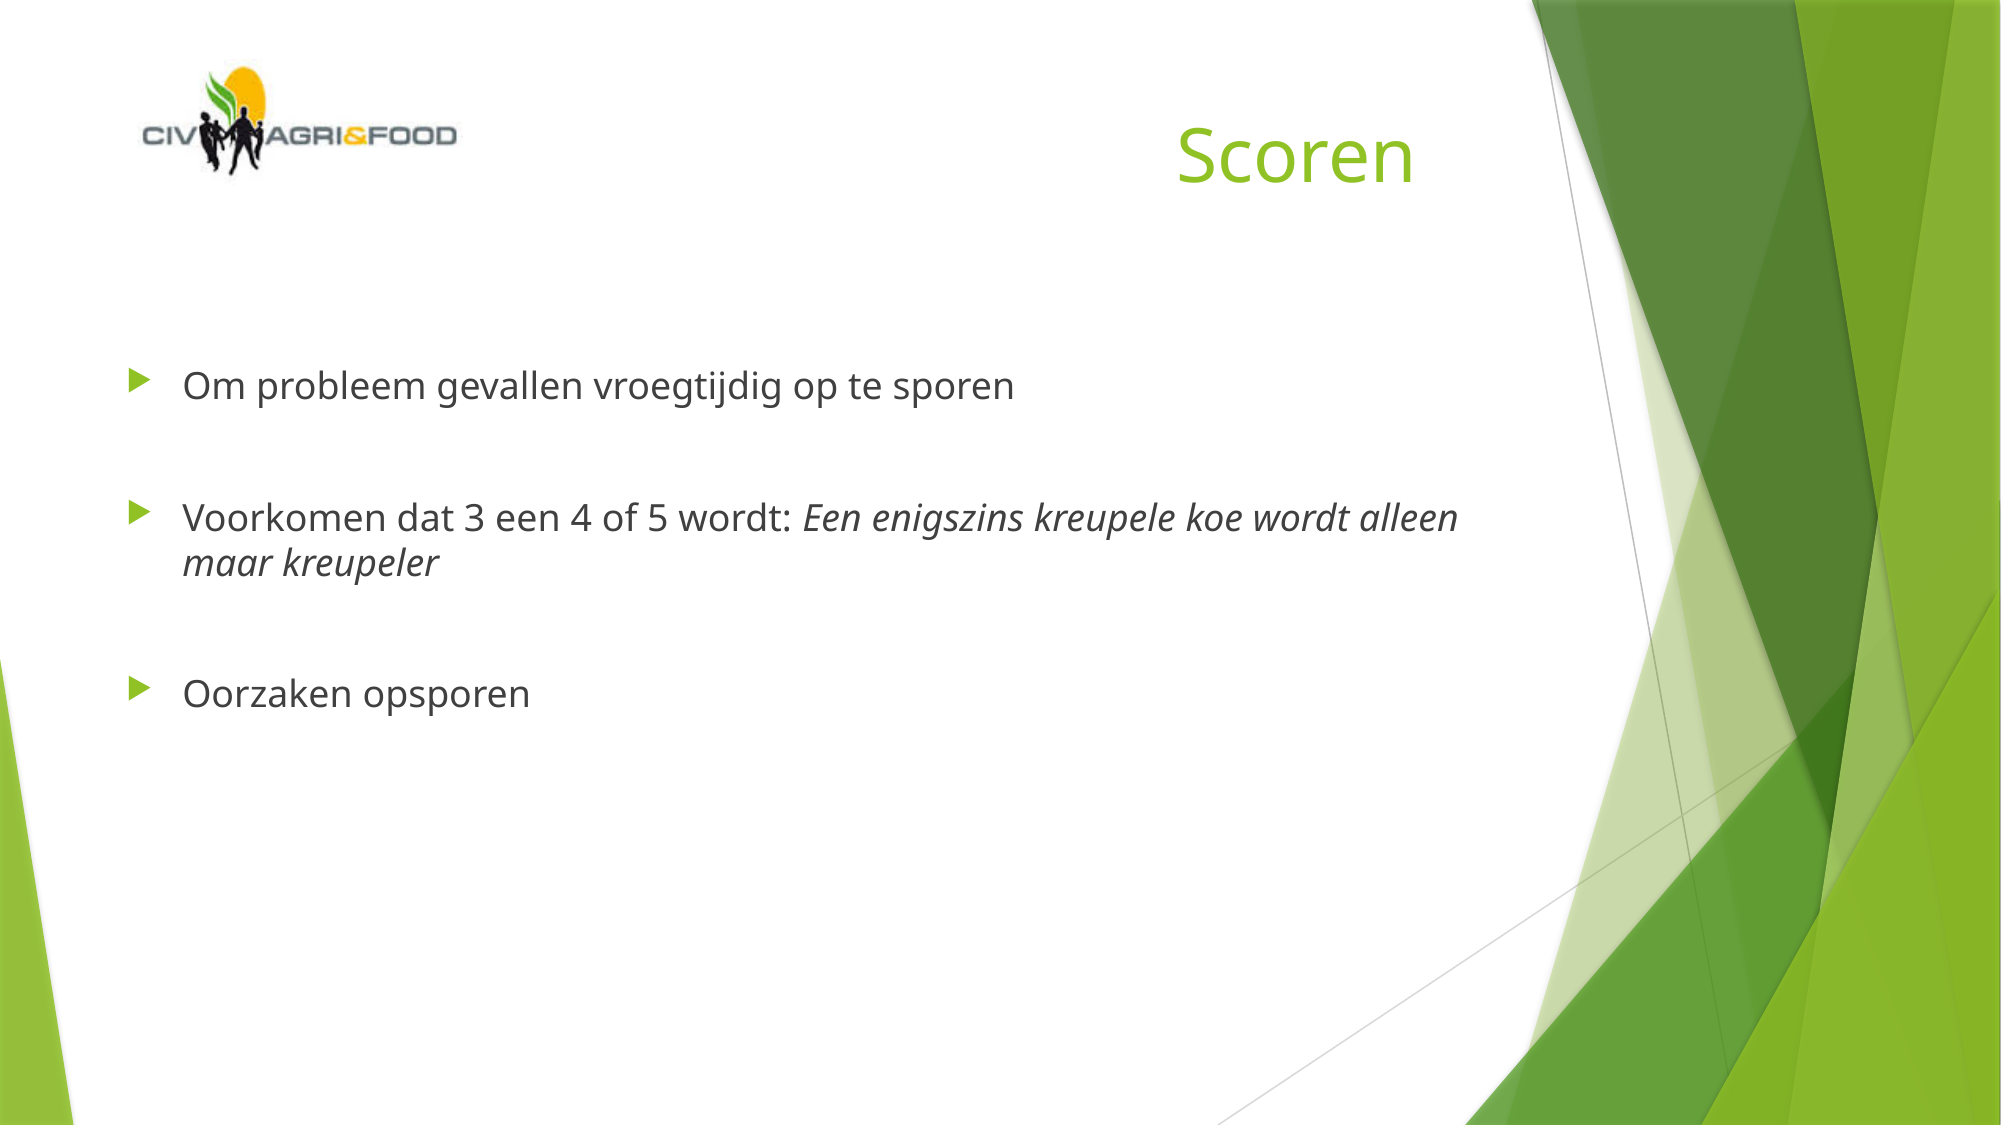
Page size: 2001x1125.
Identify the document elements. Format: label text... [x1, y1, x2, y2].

list Om probleem gevallen vroegtijdig op te sporen Voorkomen dat 3 een 4 of 5 wordt: Een enigszins kreupele koe wordt alleen maar kreupeler Oorzaken opsporen [111, 354, 1522, 992]
picture [137, 59, 463, 99]
title Scoren [111, 99, 1522, 317]
